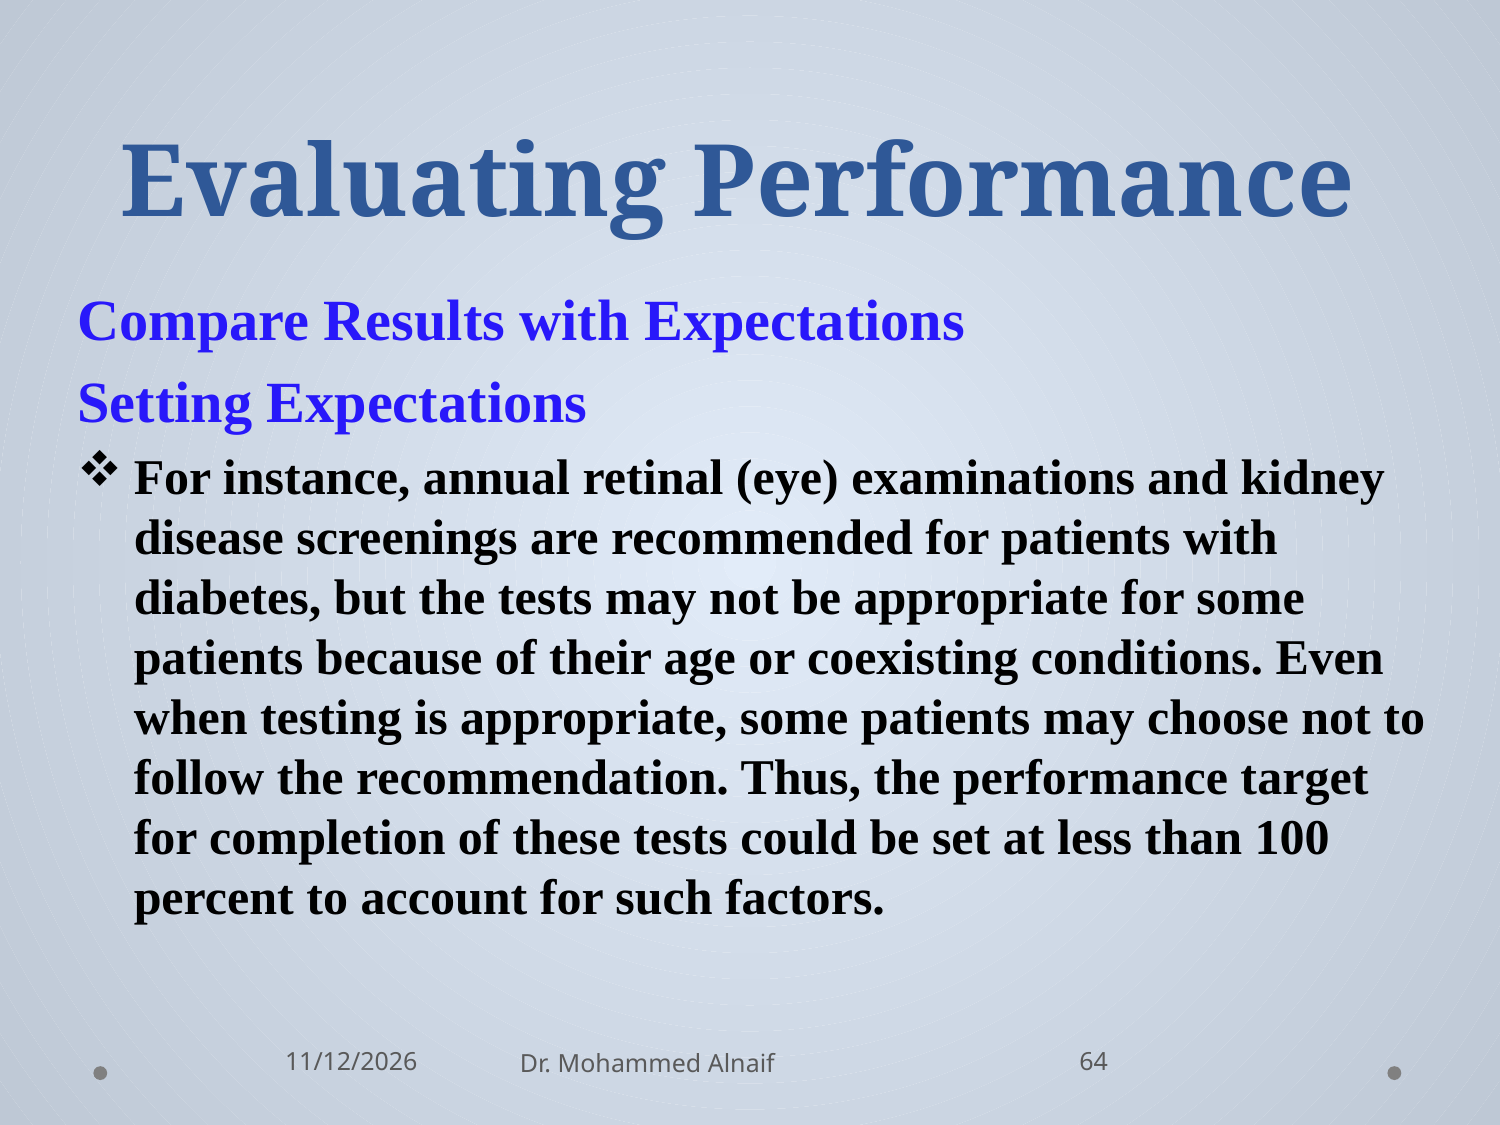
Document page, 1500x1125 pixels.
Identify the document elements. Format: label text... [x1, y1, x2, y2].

footer Dr. Mohammed Alnaif [512, 1025, 988, 1100]
title Evaluating Performance [100, 78, 1376, 244]
subtitle Compare Results with Expectations Setting Expectations For instance, annual retinal (eye) examinations and kidney disease screenings are recommended for patients with diabetes, but the tests may not be appropriate for some patients because of their age or coexisting conditions. Even when testing is appropriate, some patients may choose not to follow the recommendation. Thus, the performance target for completion of these tests could be set at less than 100 percent to account for such factors. [62, 275, 1450, 1013]
slide_number 64 [1074, 1025, 1425, 1100]
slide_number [75, 1025, 425, 1100]
